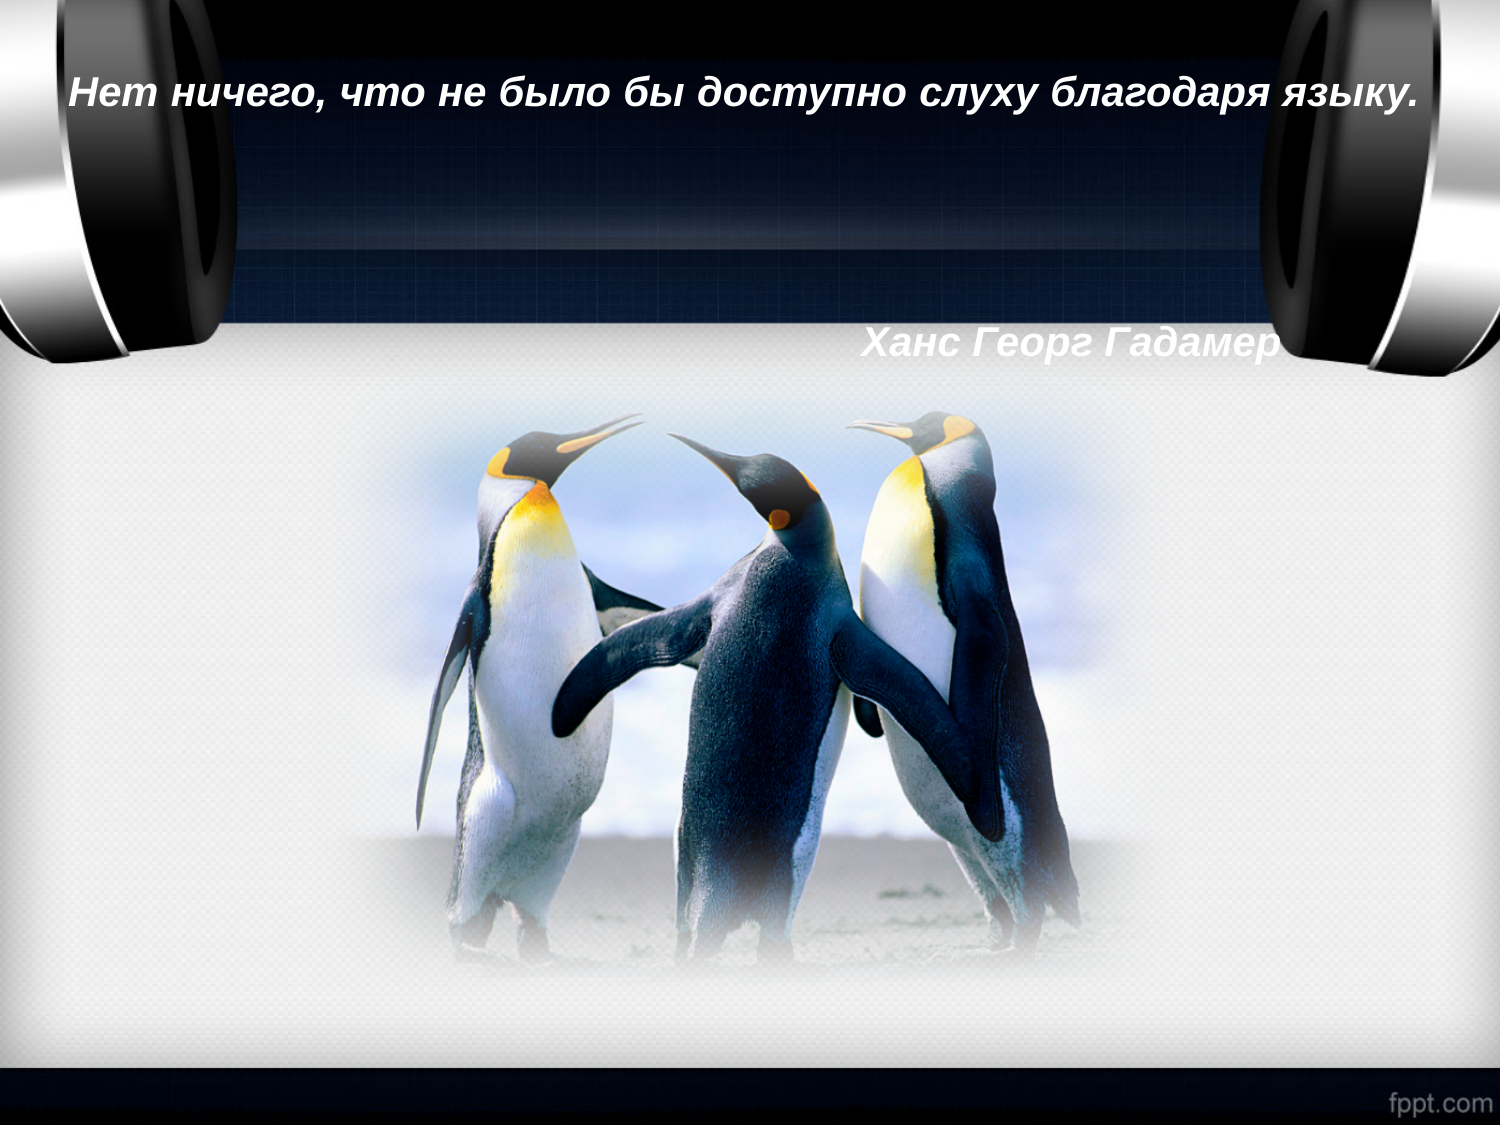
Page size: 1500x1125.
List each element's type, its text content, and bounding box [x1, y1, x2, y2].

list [312, 349, 1188, 1006]
picture [0, 0, 1500, 1125]
title Нет ничего, что не было бы доступно слуху благодаря языку. Ханс Георг Гадамер [53, 42, 1447, 313]
